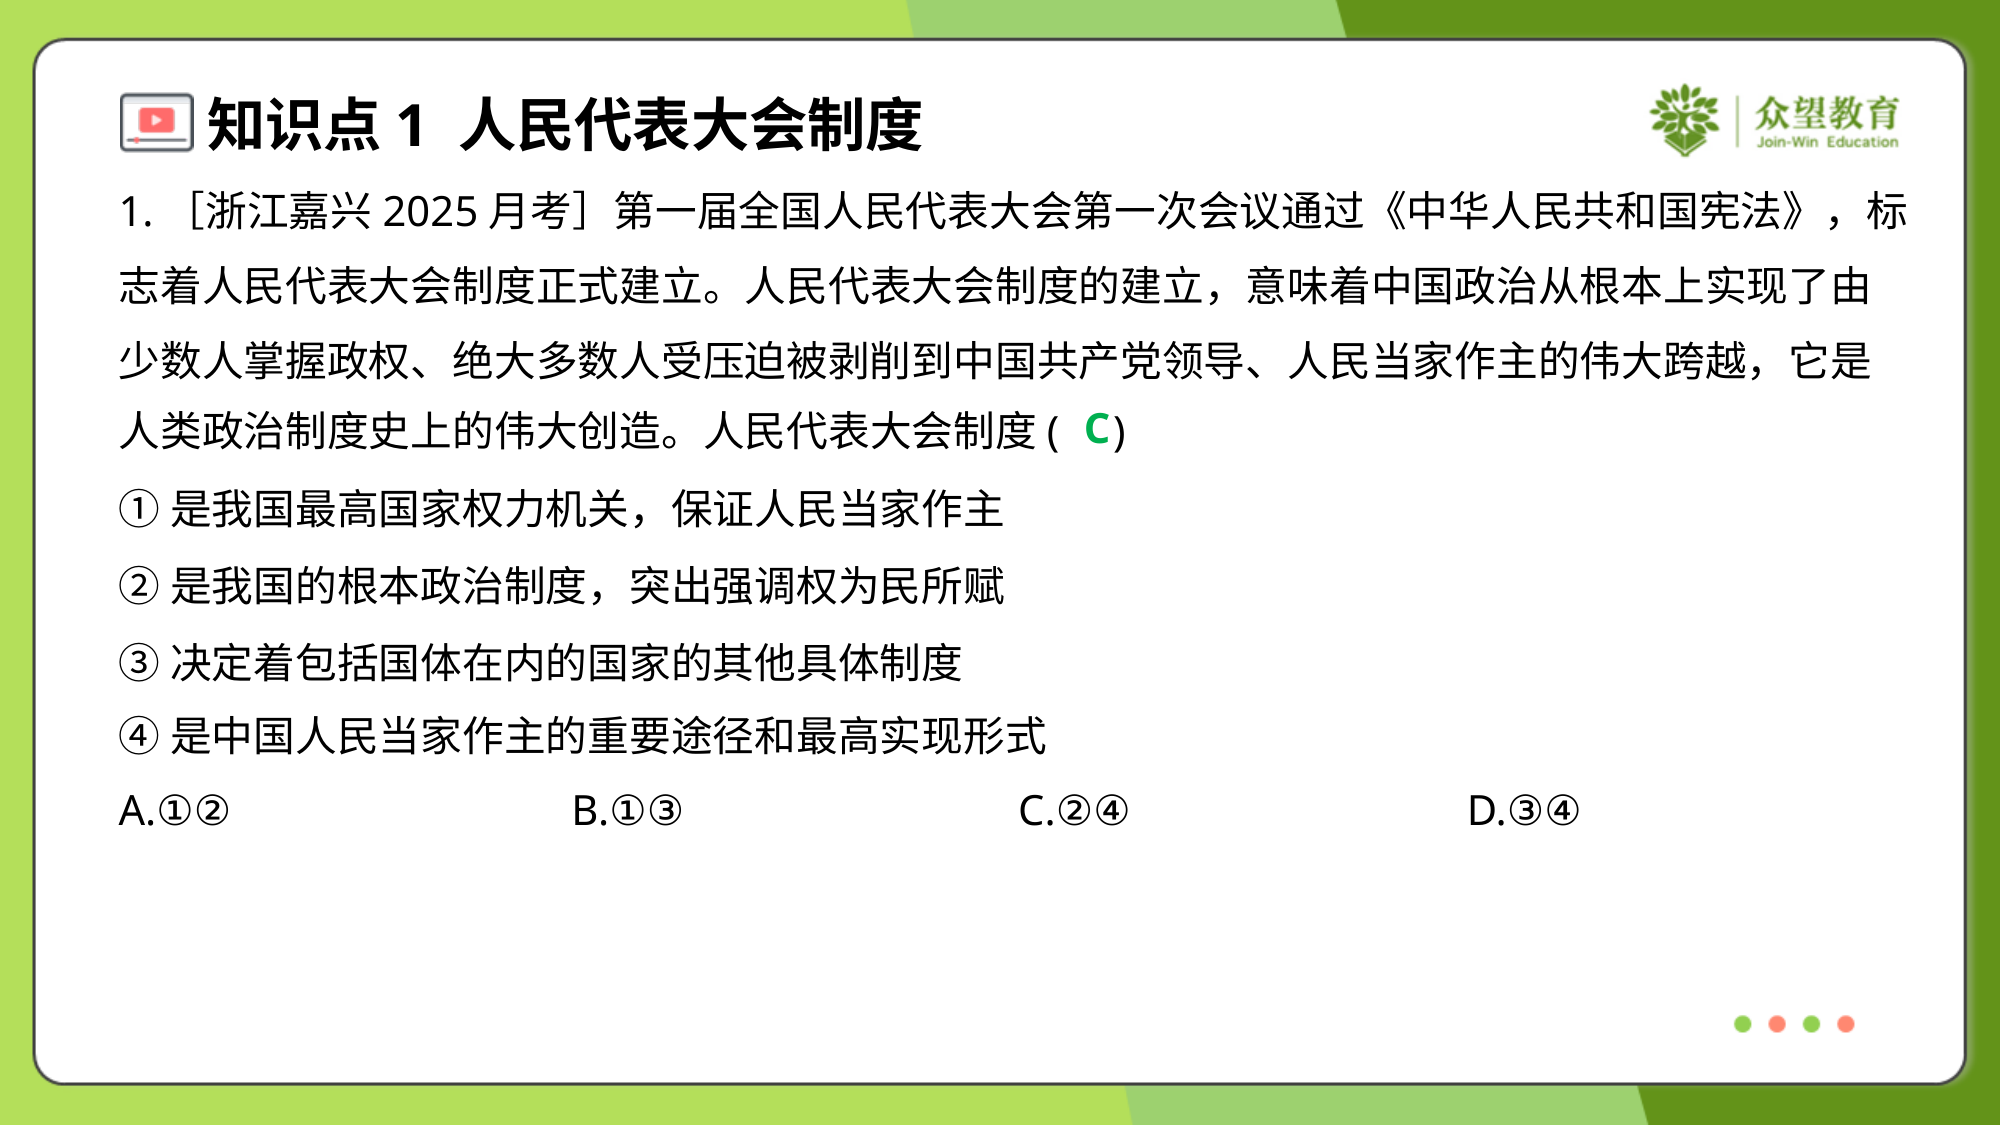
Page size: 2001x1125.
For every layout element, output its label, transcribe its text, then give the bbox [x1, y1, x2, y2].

text_box 1.［浙江嘉兴2025月考］第一届全国人民代表大会第一次会议通过《中华人民共和国宪法》，标 志着人民代表大会制度正式建立。人民代表大会制度的建立，意味着中国政治从根本上实现了由 少数人掌握政权、绝大多数人受压迫被剥削到中国共产党领导、人民当家作主的伟大跨越，它是 人类政治制度史上的伟大创造。人民代表大会制度( ) [118, 159, 1883, 448]
text_box C [1067, 381, 1127, 446]
text_box A.①② B.①③ C.②④ D.③④ [118, 759, 1883, 826]
text_box ①是我国最高国家权力机关，保证人民当家作主 ②是我国的根本政治制度，突出强调权为民所赋 ③决定着包括国体在内的国家的其他具体制度 ④是中国人民当家作主的重要途径和最高实现形式 [118, 457, 1883, 753]
picture [0, 0, 2000, 1125]
